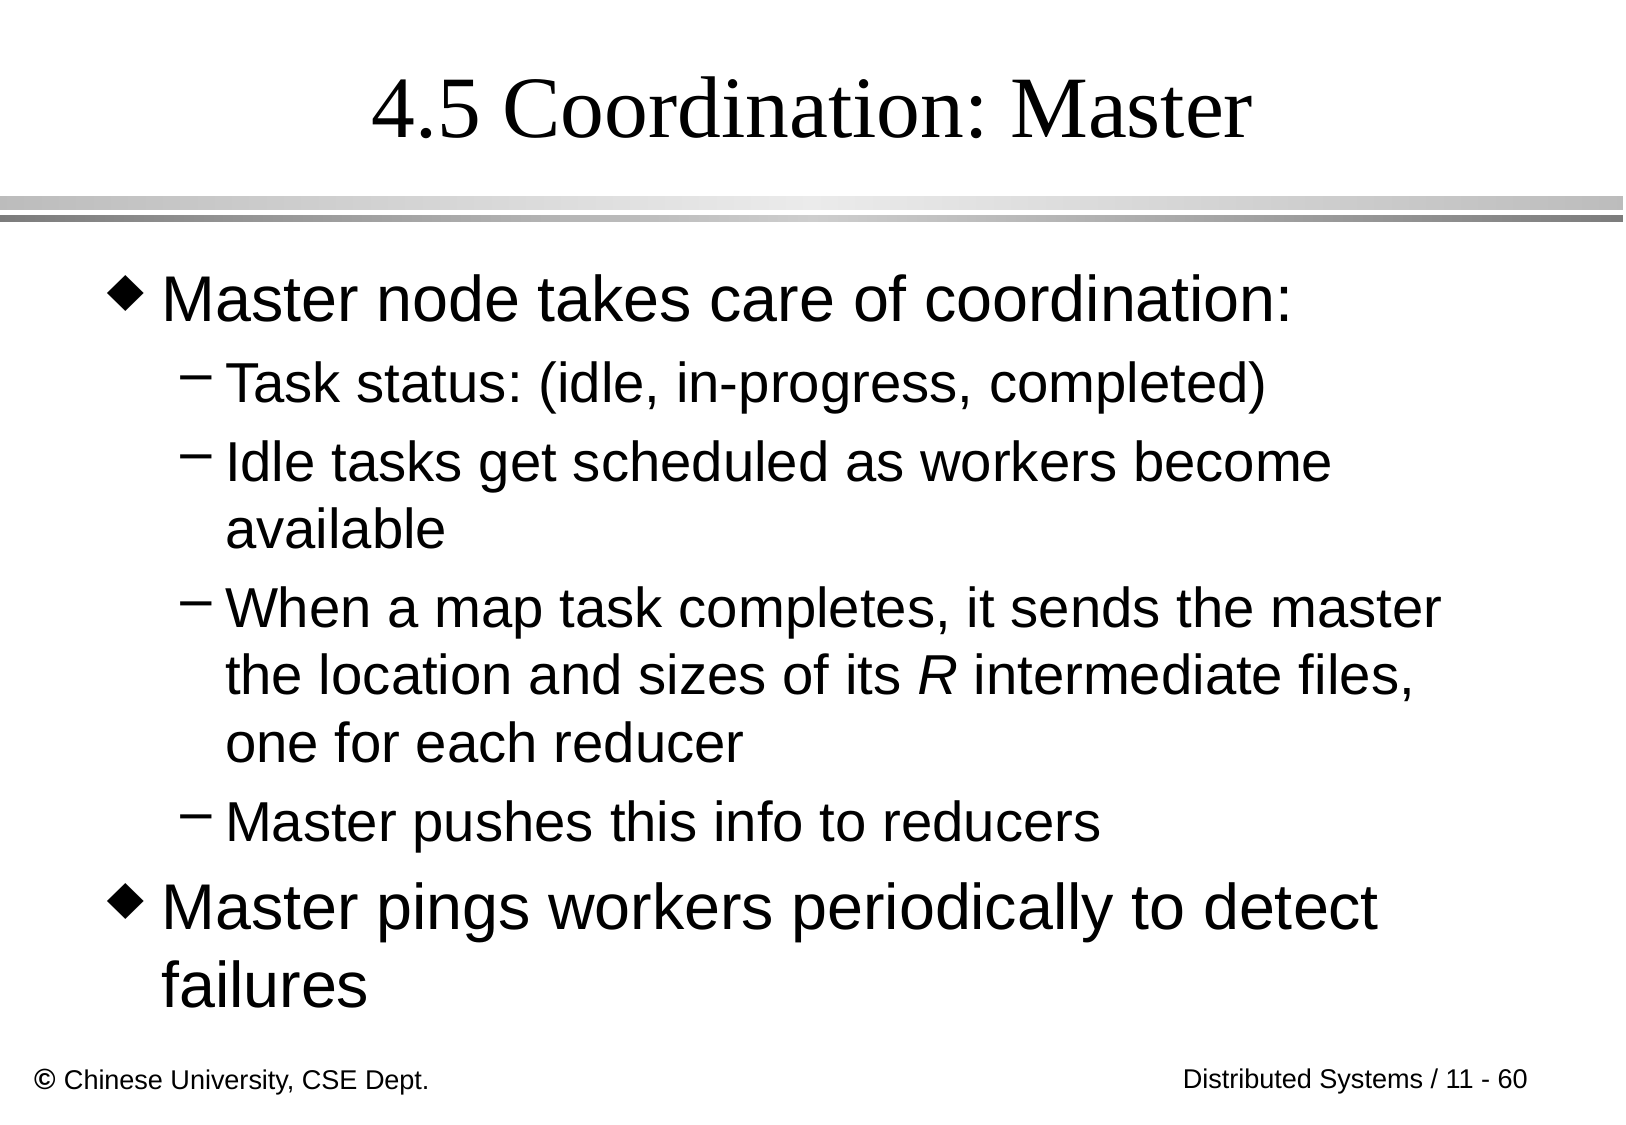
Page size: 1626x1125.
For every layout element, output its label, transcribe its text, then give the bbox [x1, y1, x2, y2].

list Master node takes care of coordination: Task status: (idle, in-progress, completed) Idle tasks get scheduled as workers become available When a map task completes, it sends the master the location and sizes of its R intermediate files, one for each reducer Master pushes this info to reducers Master pings workers periodically to detect failures [92, 249, 1506, 1038]
title 4.5 Coordination: Master [50, 62, 1575, 163]
